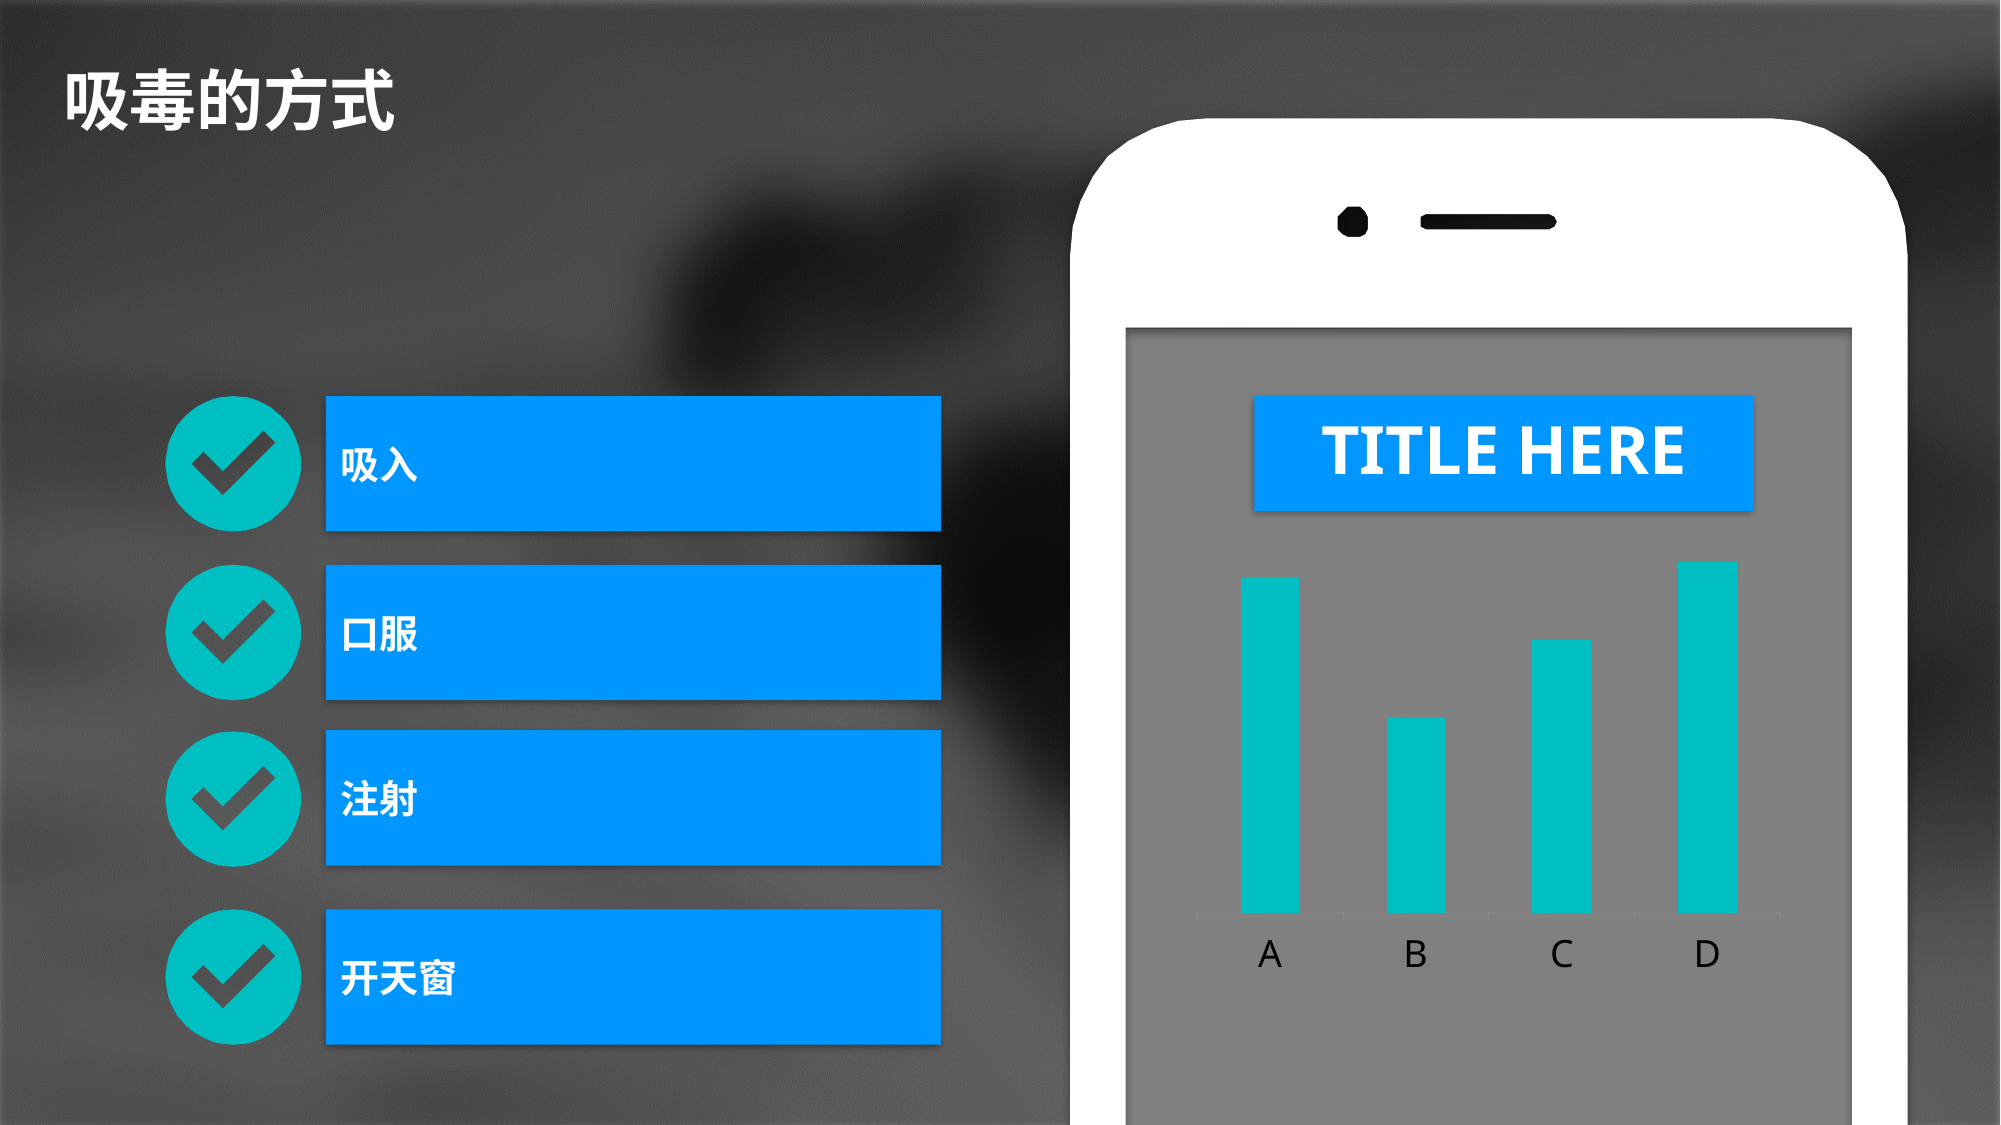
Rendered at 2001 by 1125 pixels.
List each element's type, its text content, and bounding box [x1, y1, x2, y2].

text_box 口服 [325, 564, 942, 701]
picture [0, 0, 2001, 1125]
text_box [165, 731, 301, 867]
text_box [165, 909, 301, 1045]
text_box TITLE HERE [1254, 395, 1754, 511]
picture [1338, 207, 1367, 236]
picture [1421, 215, 1556, 229]
chart [1184, 512, 1793, 989]
text_box [1070, 118, 1908, 1125]
text_box [165, 564, 301, 701]
text_box [165, 396, 301, 532]
text_box 注射 [325, 729, 942, 866]
list 吸毒的方式 [48, 51, 1000, 148]
text_box [1134, 342, 1847, 1125]
text_box 开天窗 [325, 909, 942, 1046]
text_box 吸入 [325, 395, 942, 532]
